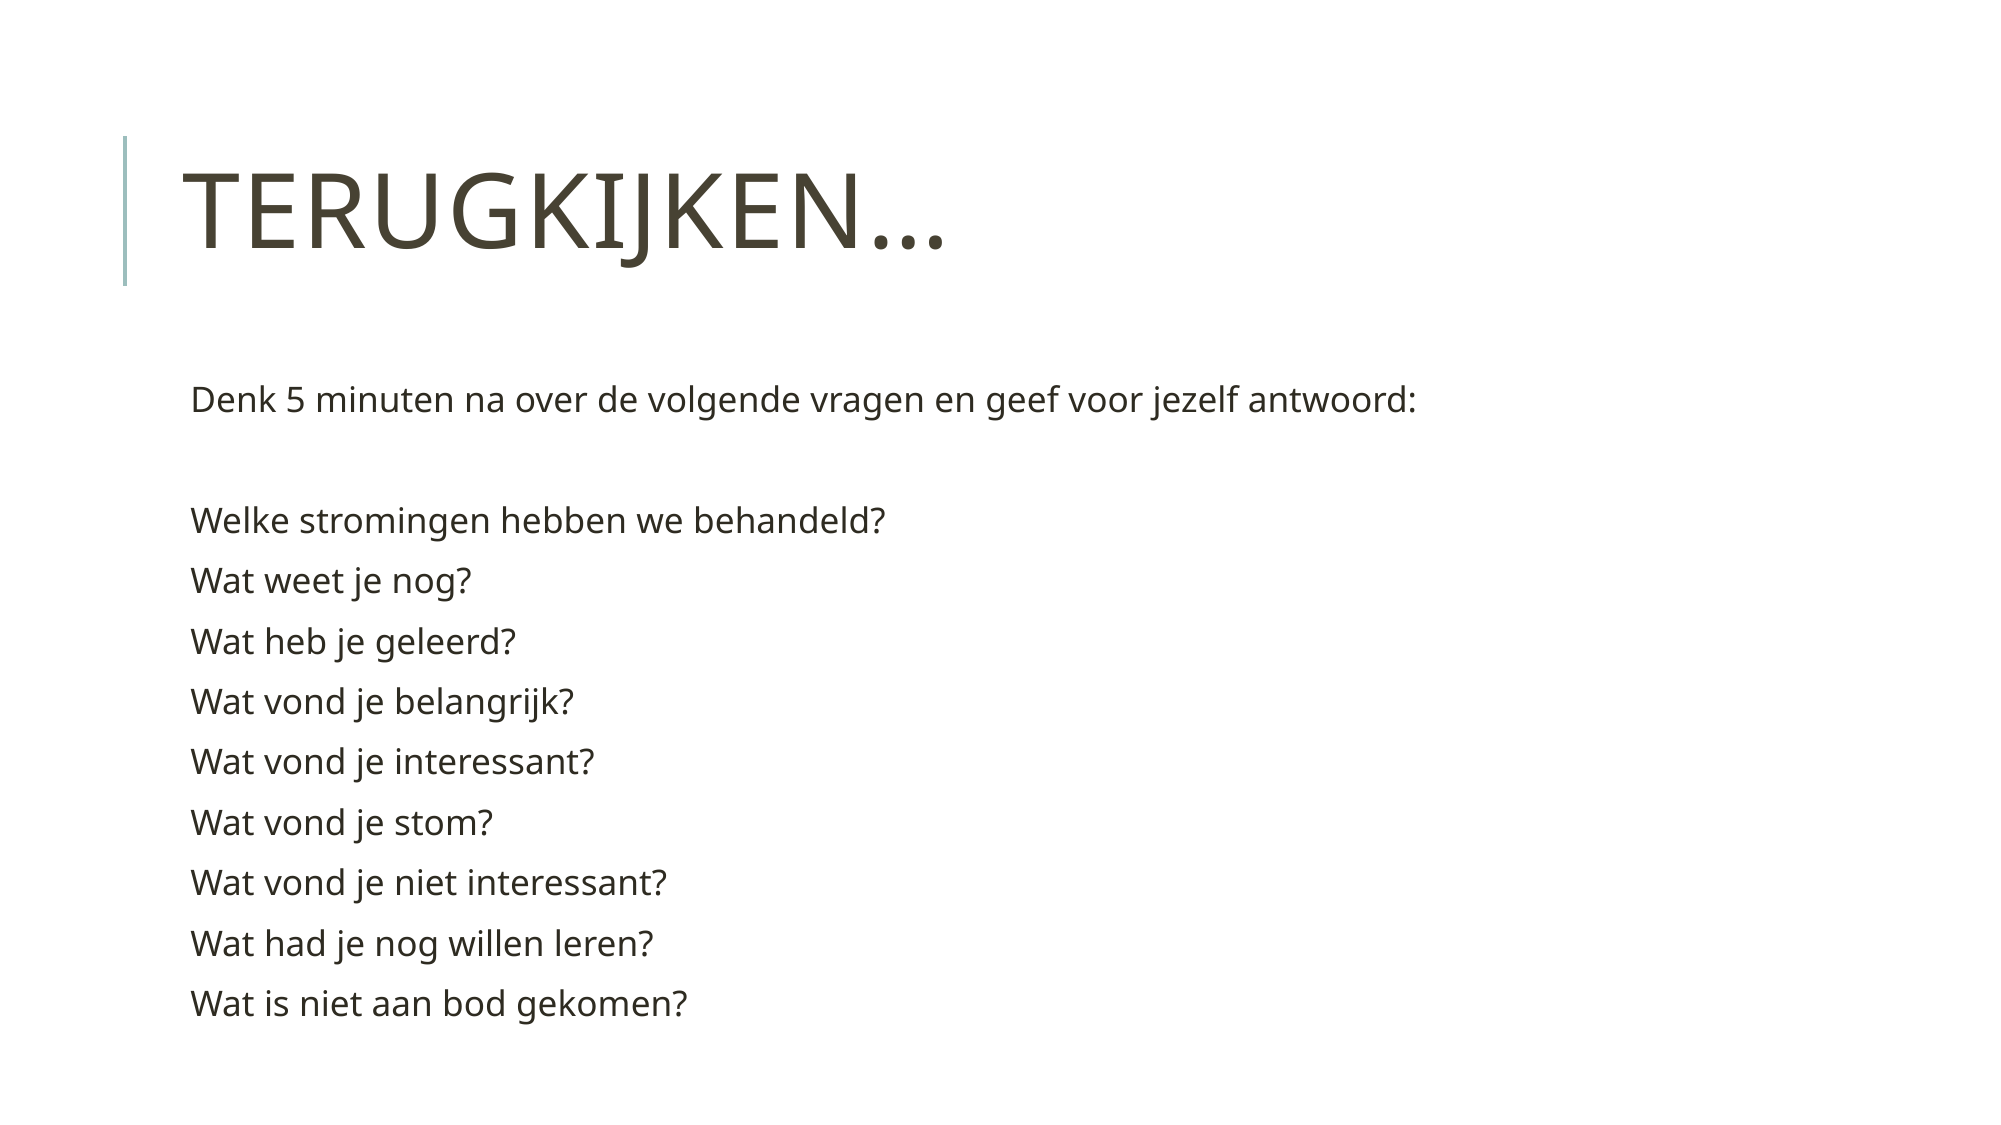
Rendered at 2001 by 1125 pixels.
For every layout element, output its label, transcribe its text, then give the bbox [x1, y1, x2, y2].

list Denk 5 minuten na over de volgende vragen en geef voor jezelf antwoord: Welke stromingen hebben we behandeld? Wat weet je nog? Wat heb je geleerd? Wat vond je belangrijk? Wat vond je interessant? Wat vond je stom? Wat vond je niet interessant? Wat had je nog willen leren? Wat is niet aan bod gekomen? [168, 375, 1763, 1035]
title Terugkijken… [168, 96, 1763, 342]
